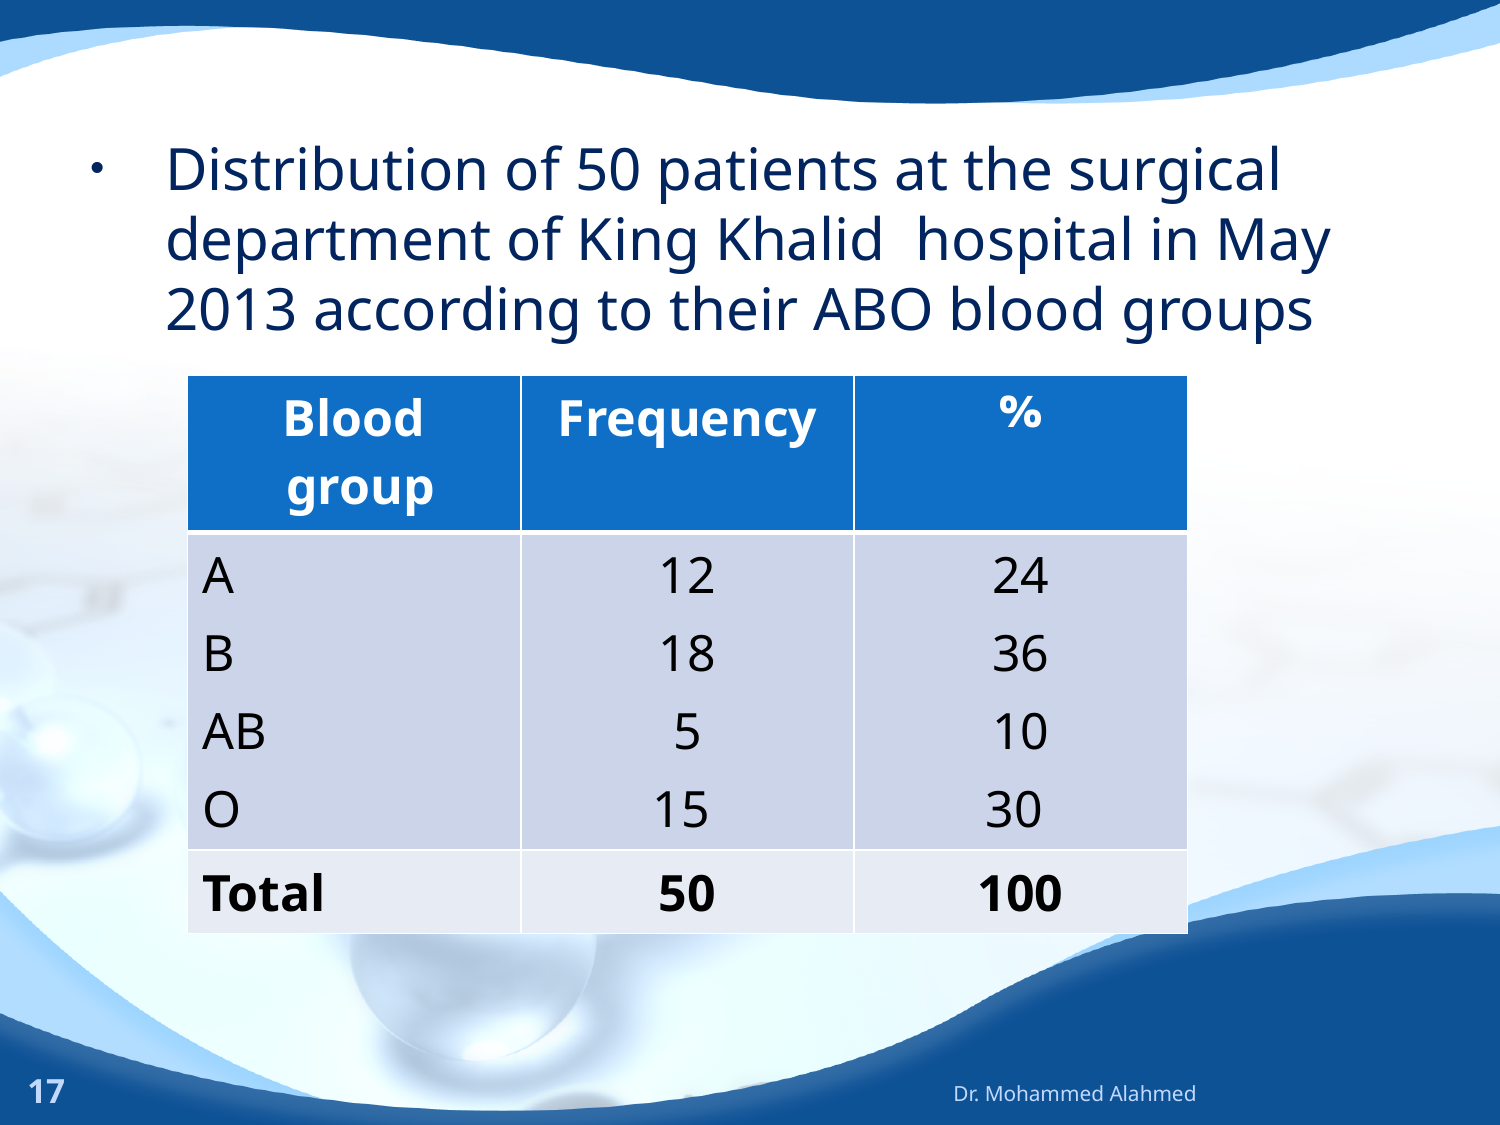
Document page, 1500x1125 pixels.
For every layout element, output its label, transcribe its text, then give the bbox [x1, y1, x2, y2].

table_header Blood group [188, 376, 520, 530]
table_header Frequency [522, 376, 853, 530]
footer Dr. Mohammed Alahmed [837, 1073, 1313, 1125]
slide_number 17 [12, 1062, 363, 1123]
table_cell A B AB O [188, 535, 520, 849]
table_cell Total [188, 851, 520, 933]
list Distribution of 50 patients at the surgical department of King Khalid hospital in May 2013 according to their ABO blood groups [75, 125, 1425, 905]
table_header % [855, 376, 1187, 530]
table_cell 100 [855, 851, 1187, 933]
table_cell 50 [522, 851, 853, 933]
table_cell 12 18 5 15 [522, 535, 853, 849]
table_cell 24 36 10 30 [855, 535, 1187, 849]
picture [0, 0, 1500, 1125]
